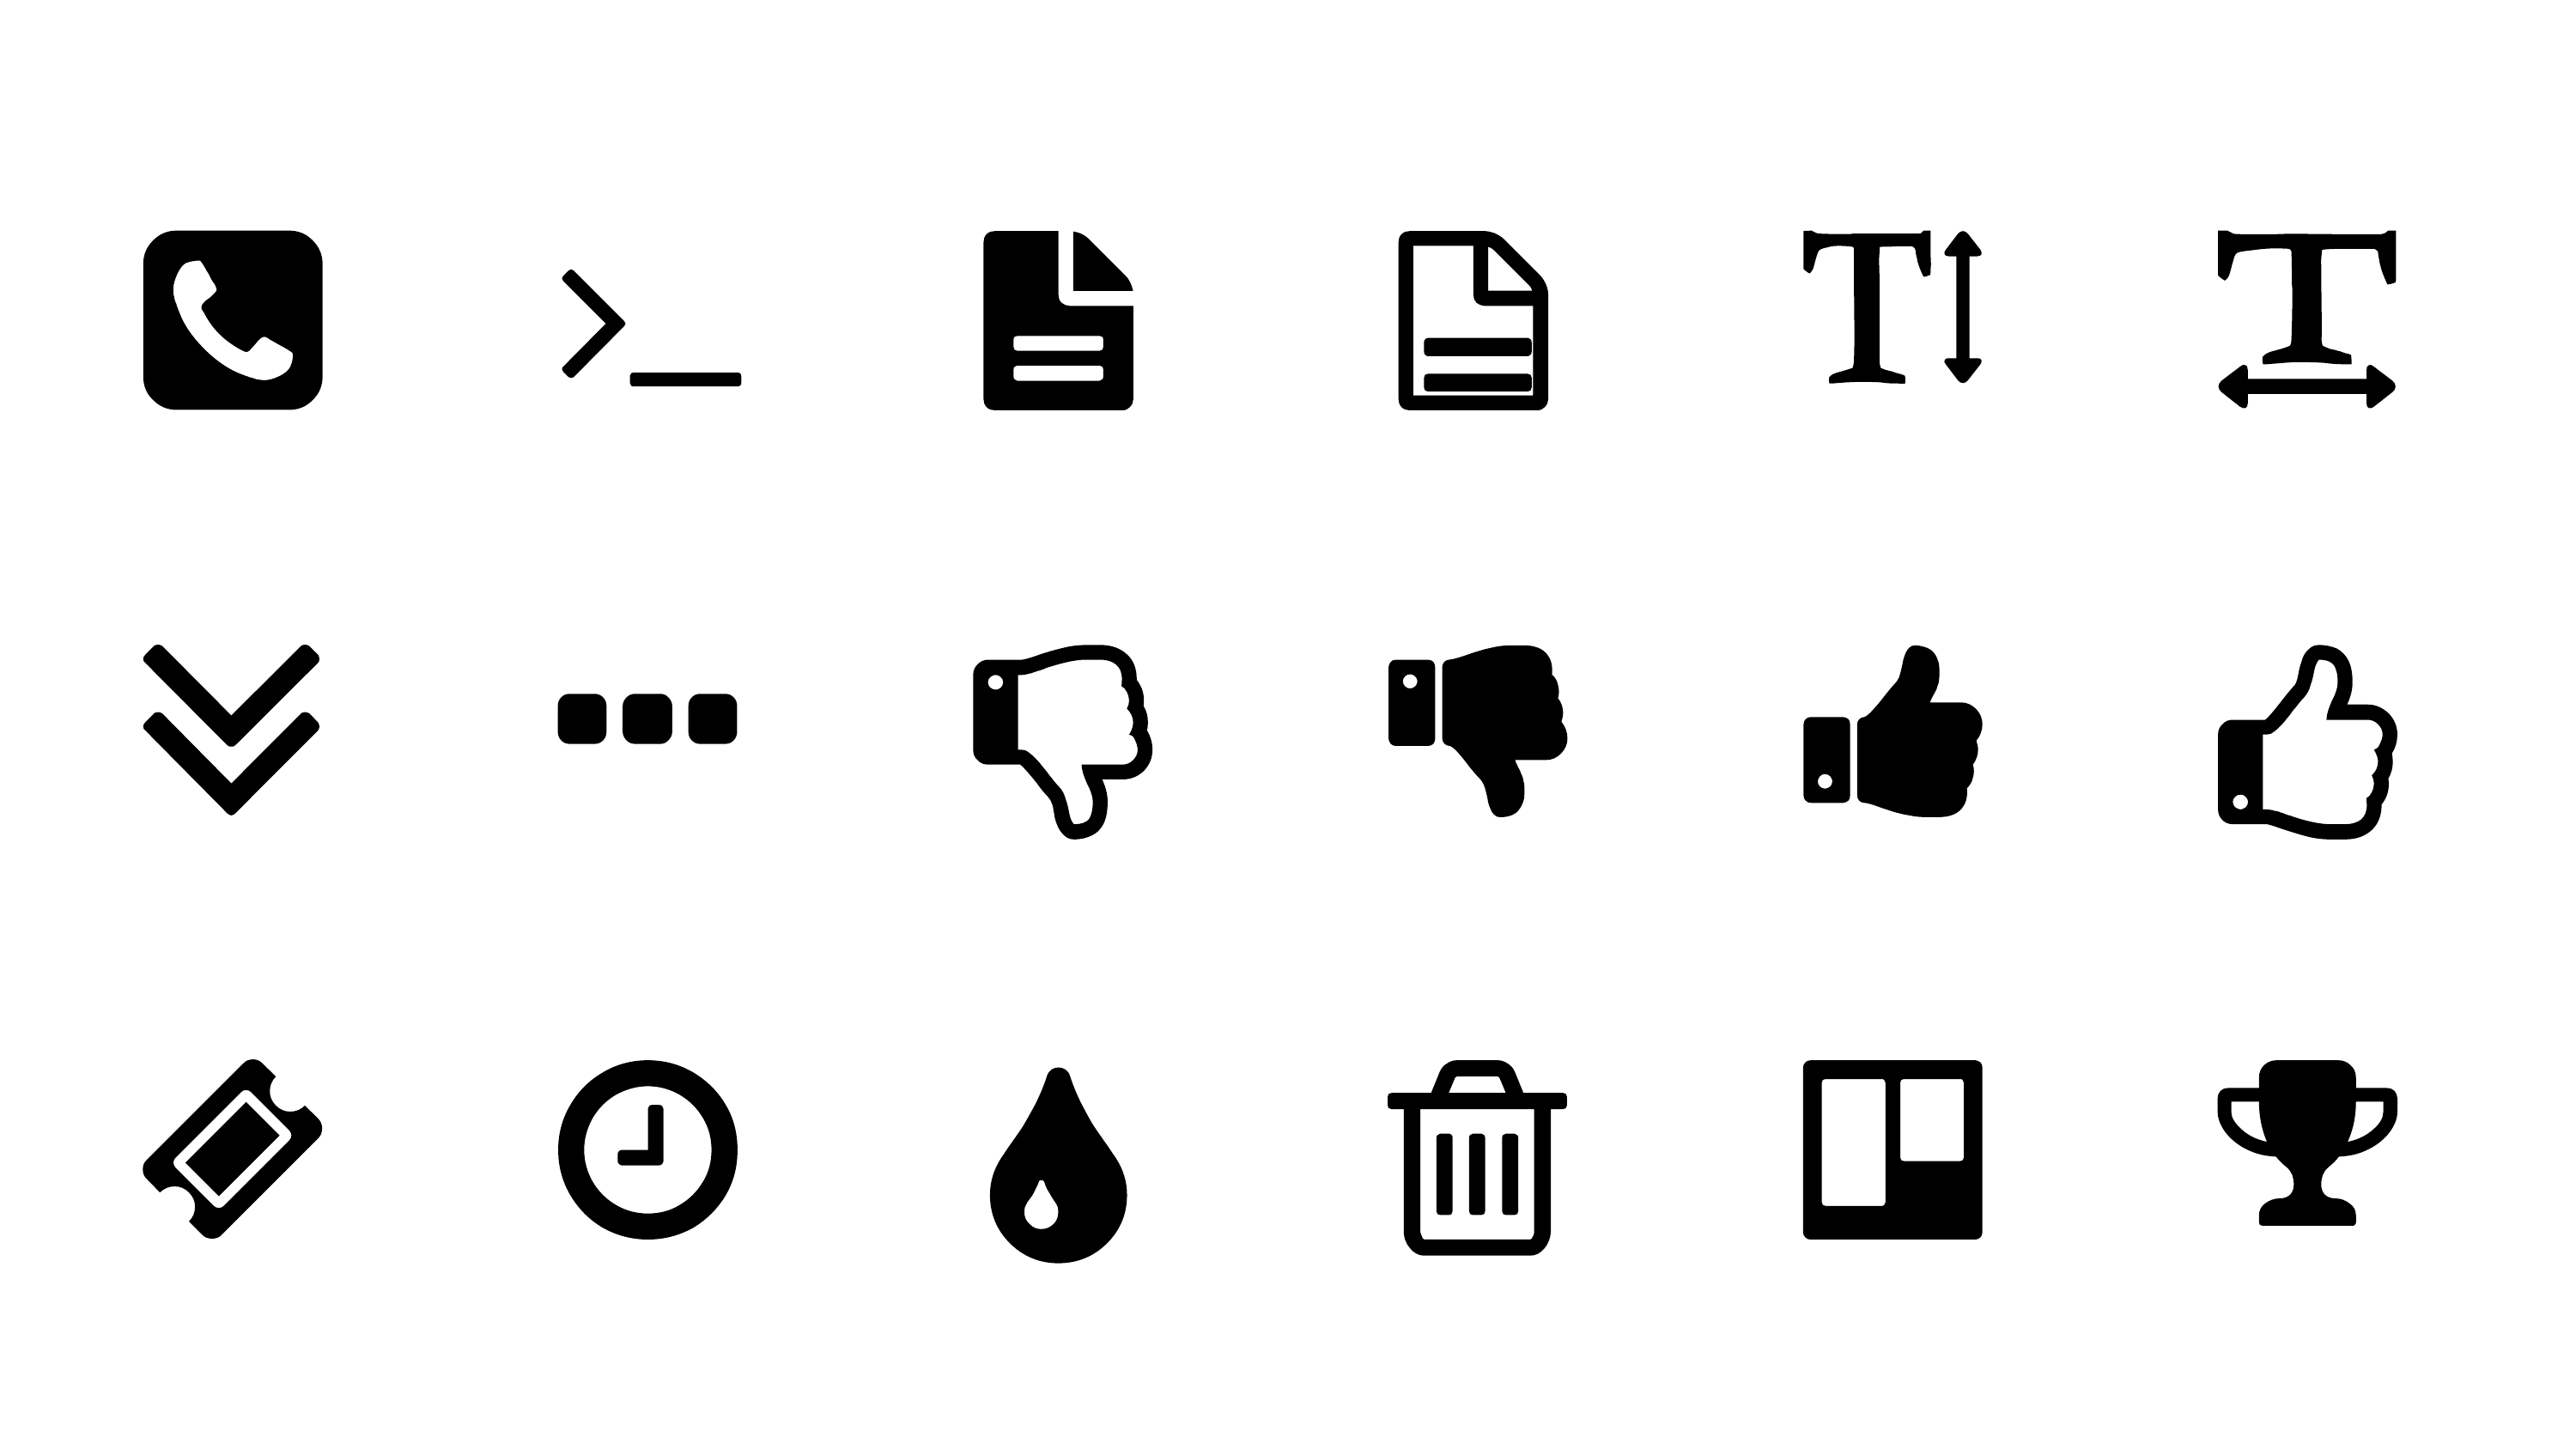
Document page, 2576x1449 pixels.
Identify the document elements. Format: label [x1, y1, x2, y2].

text_box [1802, 1060, 1983, 1240]
text_box [143, 1058, 323, 1240]
text_box [1424, 337, 1532, 356]
text_box [983, 230, 1134, 411]
text_box [143, 644, 320, 816]
text_box [558, 1060, 738, 1240]
text_box [1803, 645, 1983, 818]
text_box [2218, 645, 2397, 840]
text_box [1387, 1059, 1568, 1256]
text_box [558, 1162, 738, 1240]
text_box [1424, 373, 1532, 392]
text_box [558, 1059, 738, 1137]
text_box [1388, 645, 1568, 818]
text_box [617, 1105, 664, 1166]
text_box [973, 645, 1153, 840]
text_box [562, 269, 742, 387]
text_box [2217, 230, 2397, 409]
text_box [143, 230, 323, 410]
text_box [1803, 230, 1983, 384]
text_box [1398, 231, 1549, 410]
text_box [557, 694, 738, 744]
text_box [989, 1067, 1127, 1264]
text_box [2217, 1060, 2398, 1226]
text_box [585, 1087, 711, 1213]
